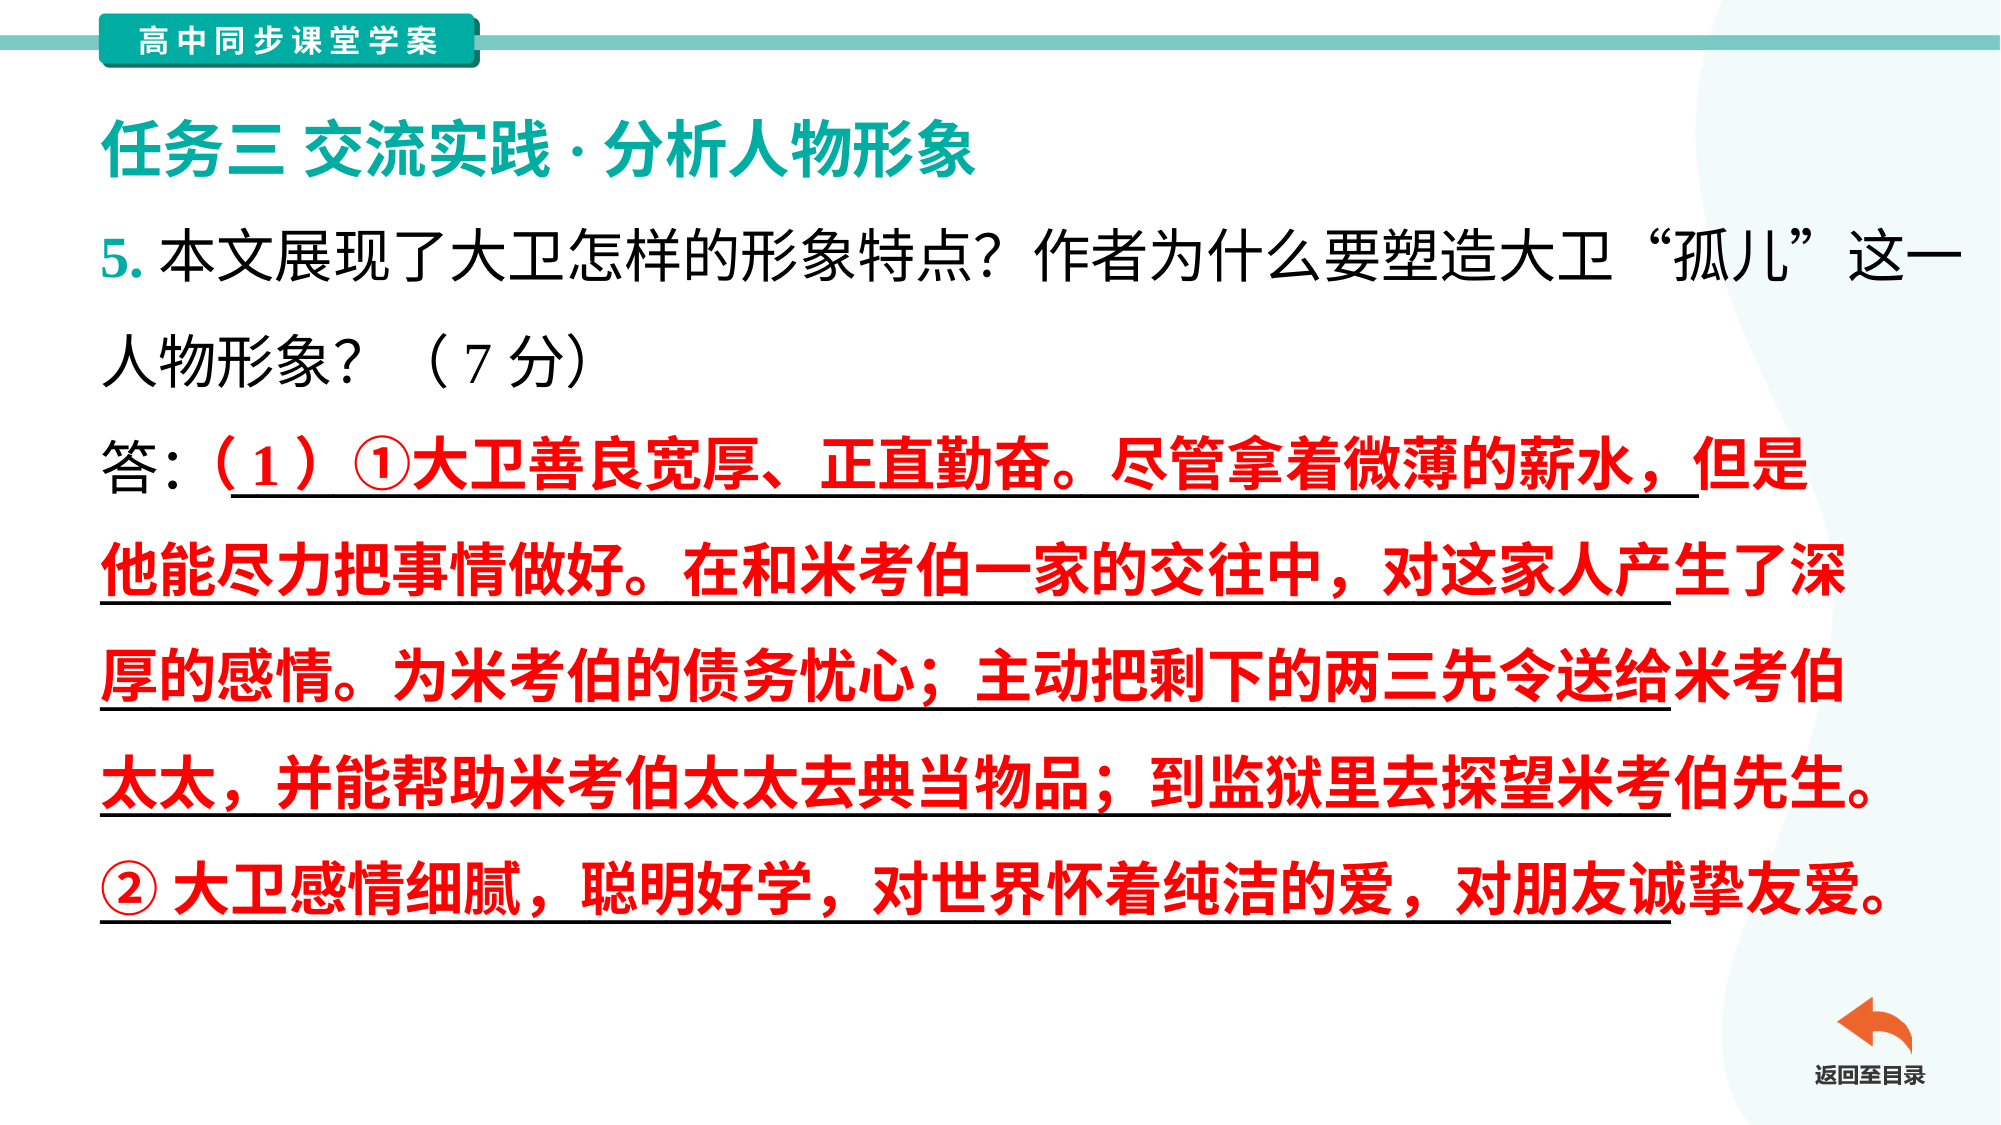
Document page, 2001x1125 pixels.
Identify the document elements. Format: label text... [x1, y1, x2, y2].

text_box （1）①大卫善良宽厚、正直勤奋。尽管拿着微薄的薪水，但是 他能尽力把事情做好。在和米考伯一家的交往中，对这家人产生了深 厚的感情。为米考伯的债务忧心；主动把剩下的两三先令送给米考伯 太太，并能帮助米考伯太太去典当物品；到监狱里去探望米考伯先生。 ②大卫感情细腻，聪明好学，对世界怀着纯洁的爱，对朋友诚挚友爱。 [100, 390, 1899, 923]
text_box 5.本文展现了大卫怎样的形象特点？作者为什么要塑造大卫“孤儿”这一 人物形象？（7分） 答：_________________________________________________________ _____________________________________________________________ _____________________________________________________________ _____________________________________________________________ _____________________________________________________________ [100, 923, 1899, 927]
text_box 任务三 交流实践·分析人物形象 [100, 76, 1899, 182]
text_box 5.本文展现了大卫怎样的形象特点？作者为什么要塑造大卫“孤儿”这一 人物形象？（7分） 答：_________________________________________________________ _____________________________________________________________ _____________________________________________________________ _____________________________________________________________ _____________________________________________________________ [100, 182, 1899, 390]
picture [0, 0, 2000, 1125]
